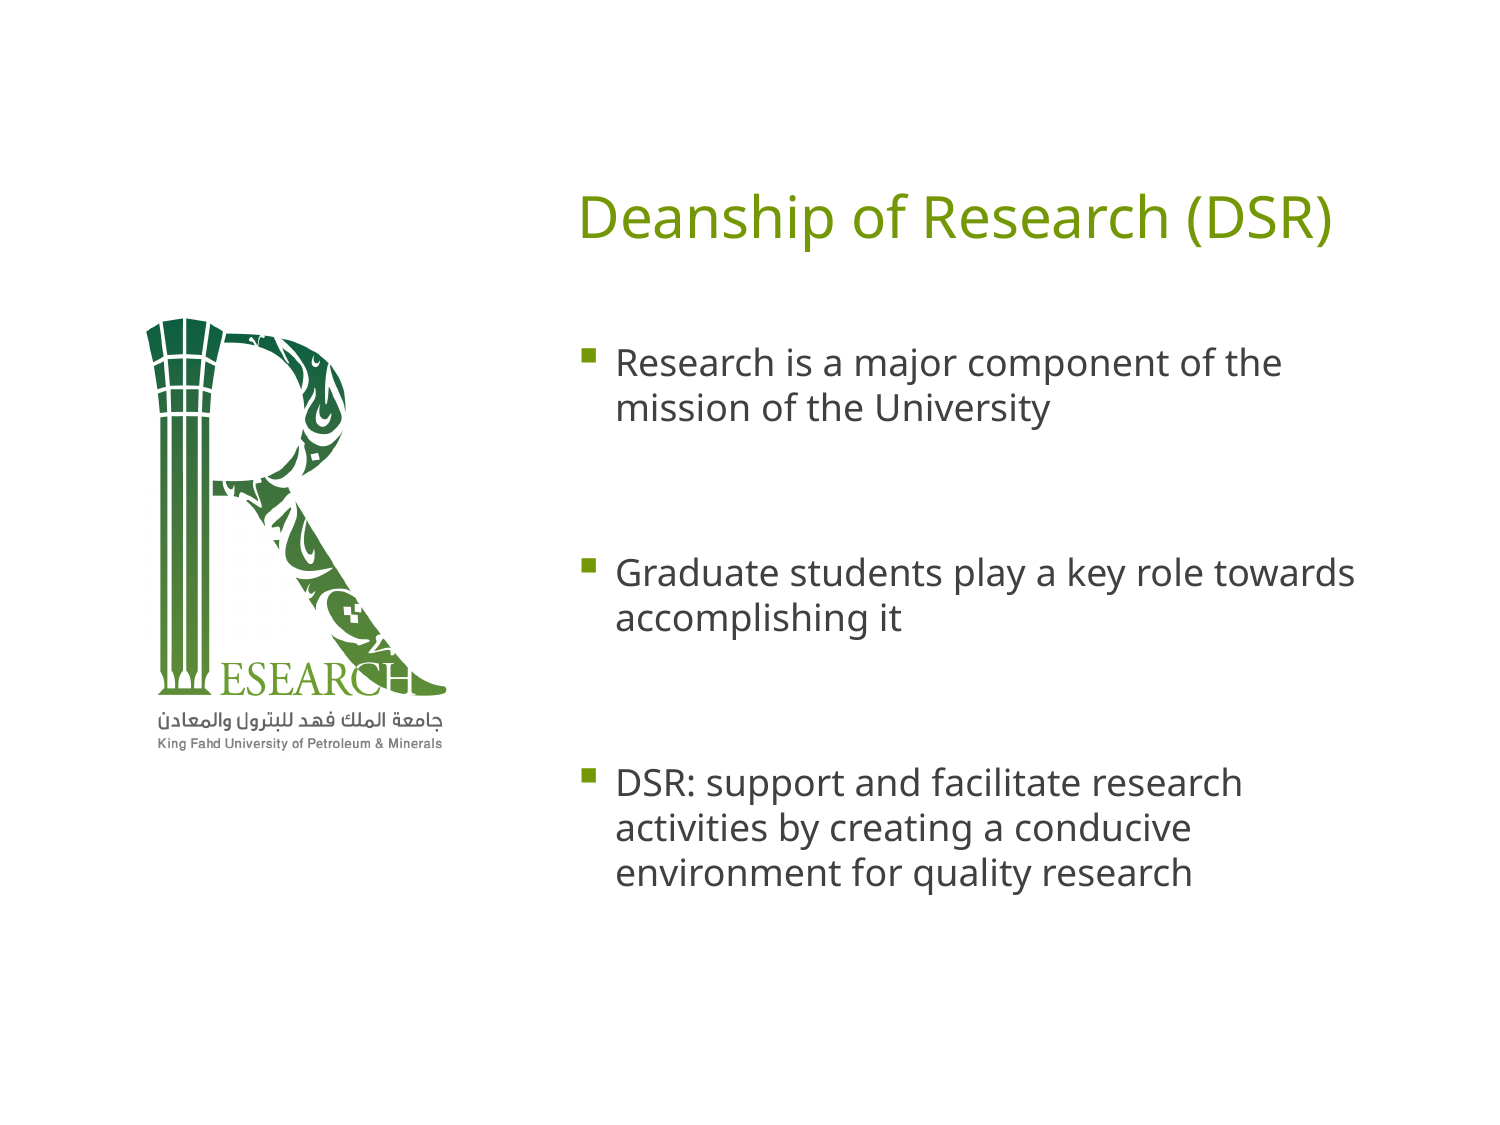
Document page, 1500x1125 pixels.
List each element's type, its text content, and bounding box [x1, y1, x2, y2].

list Research is a major component of the mission of the University Graduate students play a key role towards accomplishing it DSR: support and facilitate research activities by creating a conducive environment for quality research [562, 331, 1374, 1005]
picture [137, 304, 454, 760]
title Deanship of Research (DSR) [562, 112, 1375, 258]
